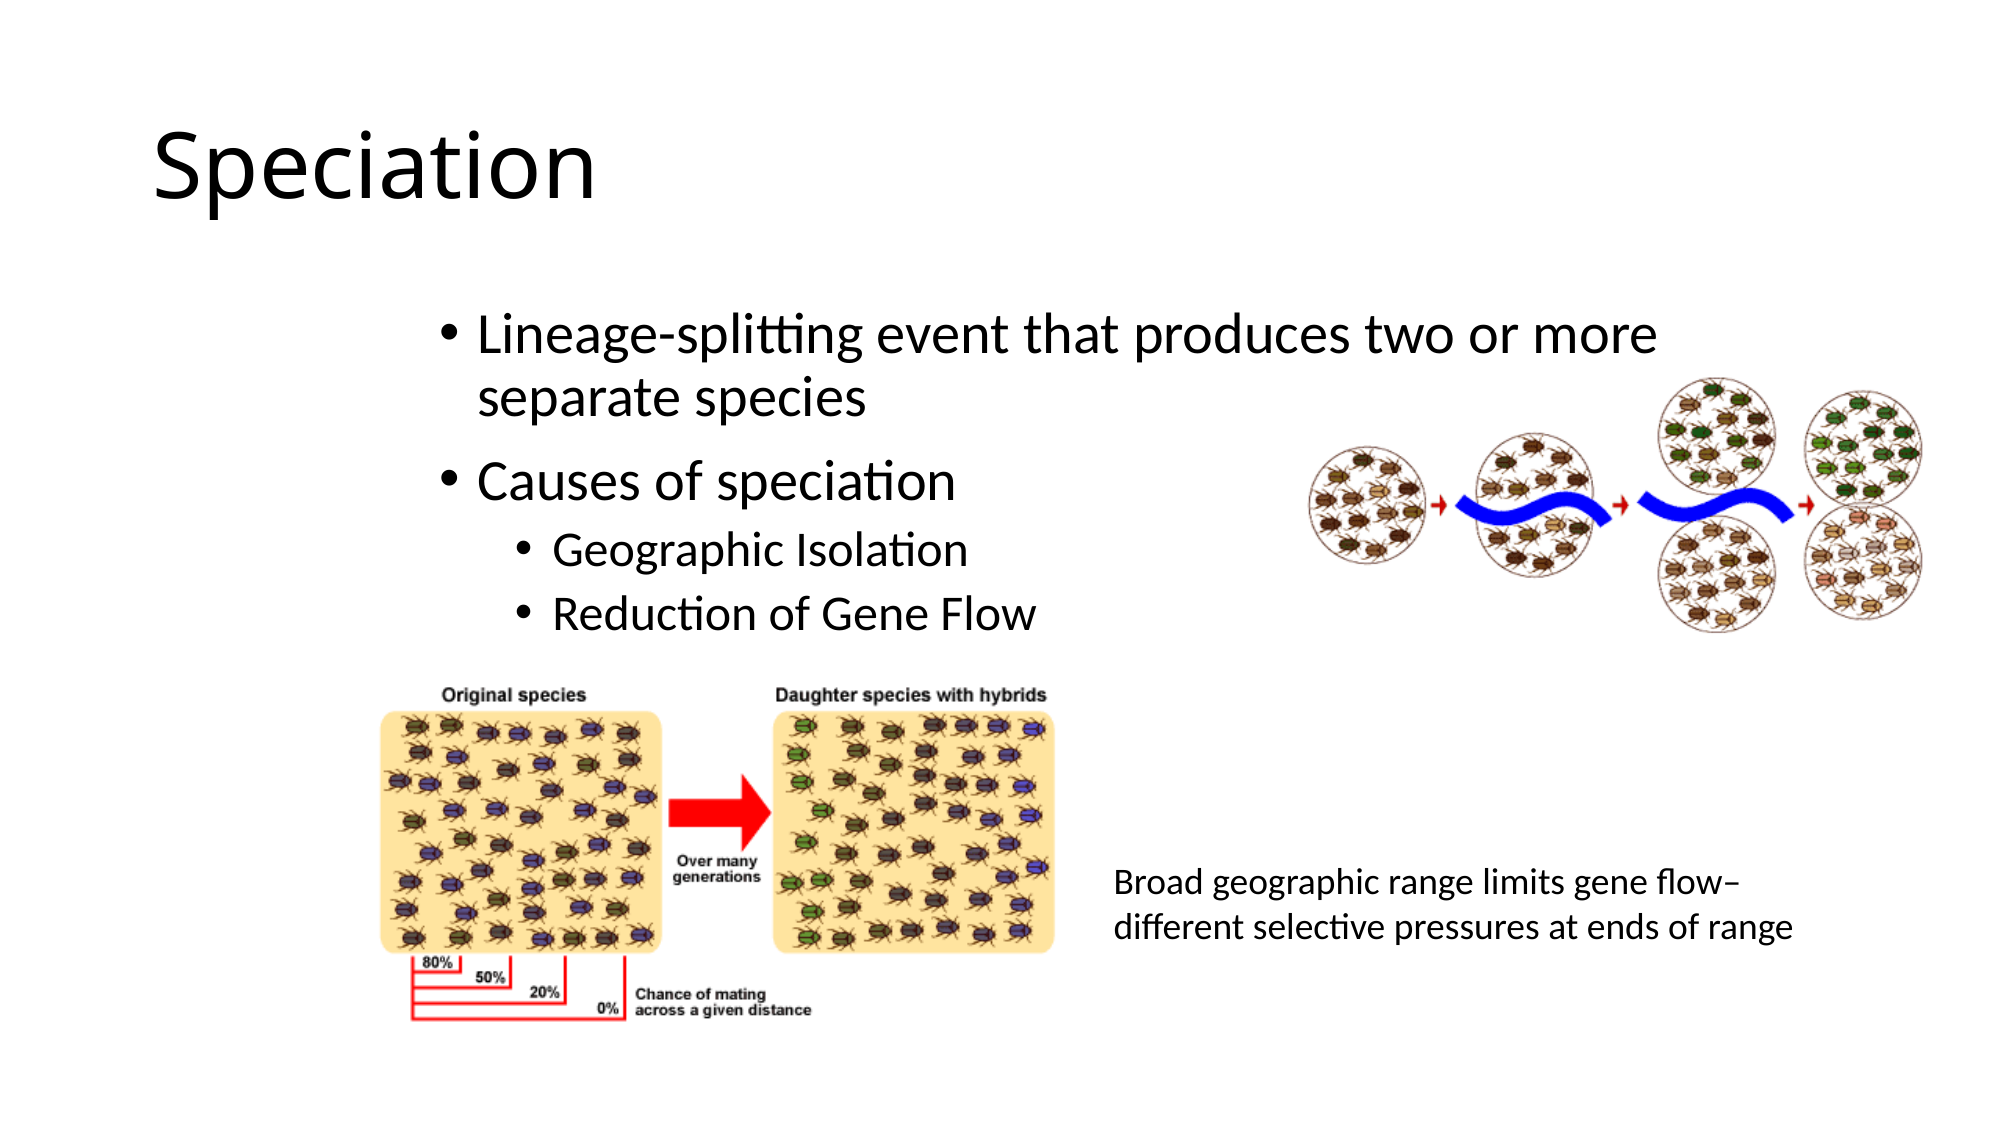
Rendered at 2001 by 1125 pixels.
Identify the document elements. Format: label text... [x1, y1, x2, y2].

title Speciation [137, 59, 1863, 278]
list Lineage-splitting event that produces two or more separate species Causes of speciation Geographic Isolation Reduction of Gene Flow [424, 295, 1888, 970]
picture [370, 672, 1099, 1028]
picture [1298, 364, 1939, 640]
text_box Broad geographic range limits gene flow– different selective pressures at ends of range [1099, 849, 1815, 955]
